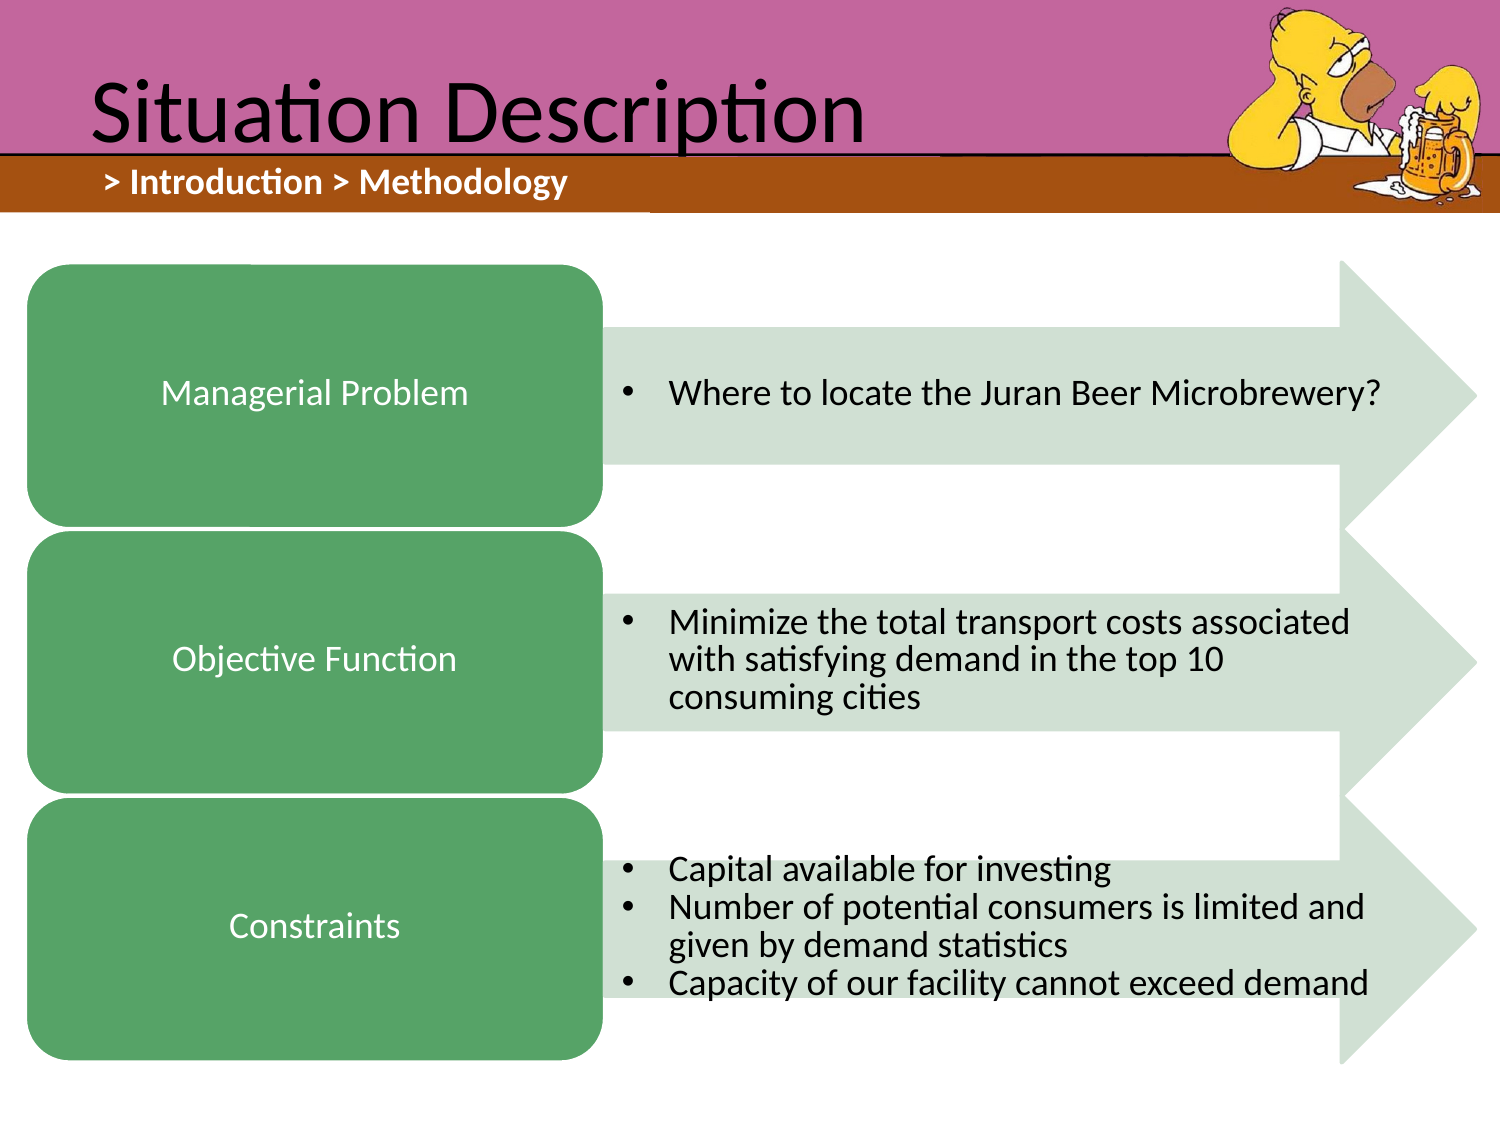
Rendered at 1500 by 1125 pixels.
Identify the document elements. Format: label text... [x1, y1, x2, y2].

title Situation Description [75, 12, 1425, 200]
picture [650, 0, 1500, 213]
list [24, 262, 1476, 1063]
